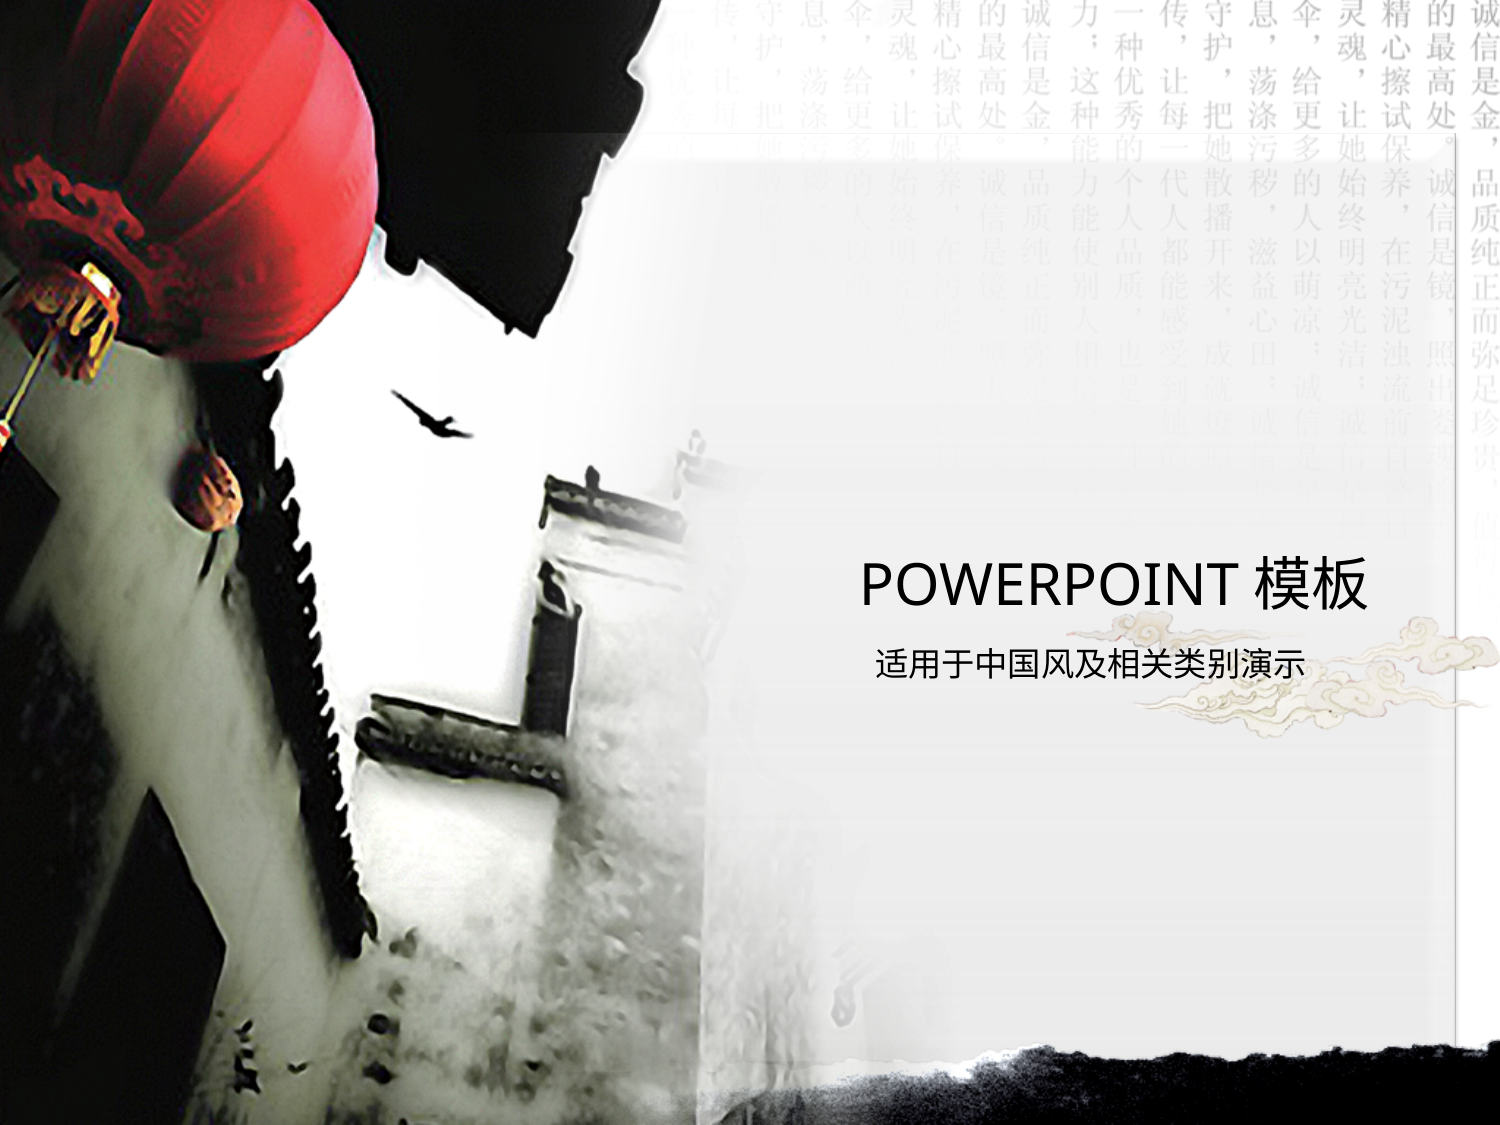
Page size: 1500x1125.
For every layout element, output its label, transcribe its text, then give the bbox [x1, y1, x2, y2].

text_box 适用于中国风及相关类别演示 [964, 662, 1061, 691]
picture [0, 0, 1500, 1125]
